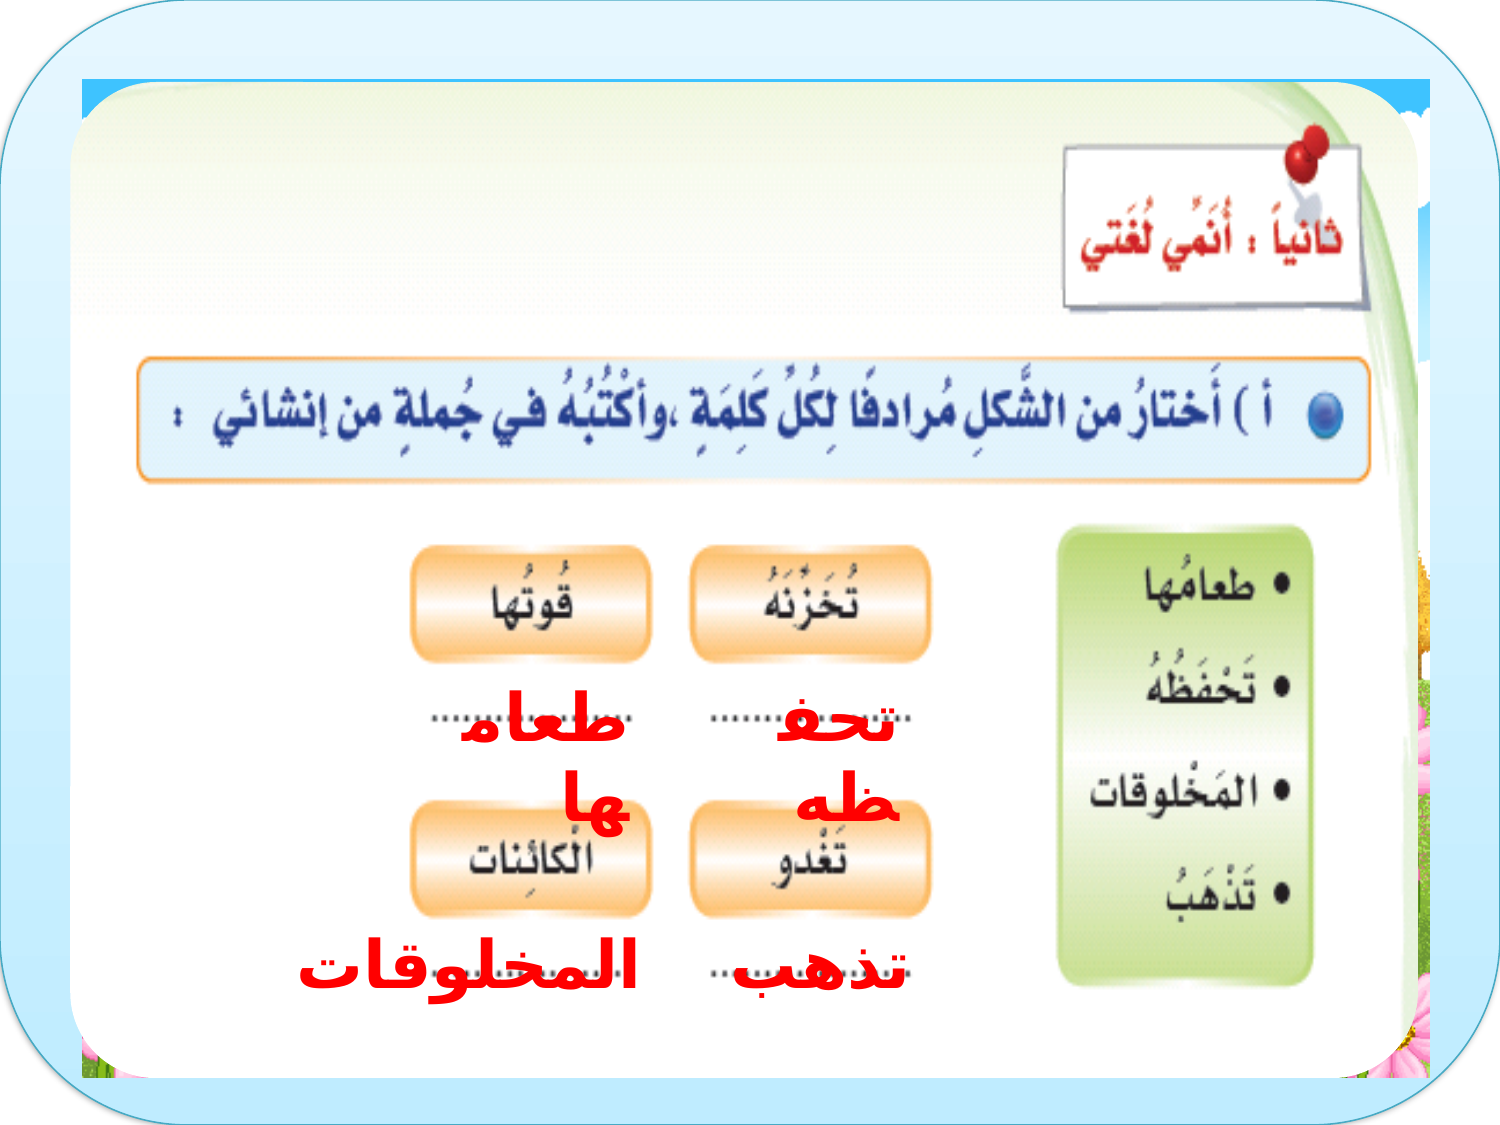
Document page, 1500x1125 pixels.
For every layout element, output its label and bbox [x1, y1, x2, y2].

picture [70, 79, 1430, 1079]
text_box [0, 0, 1500, 1125]
